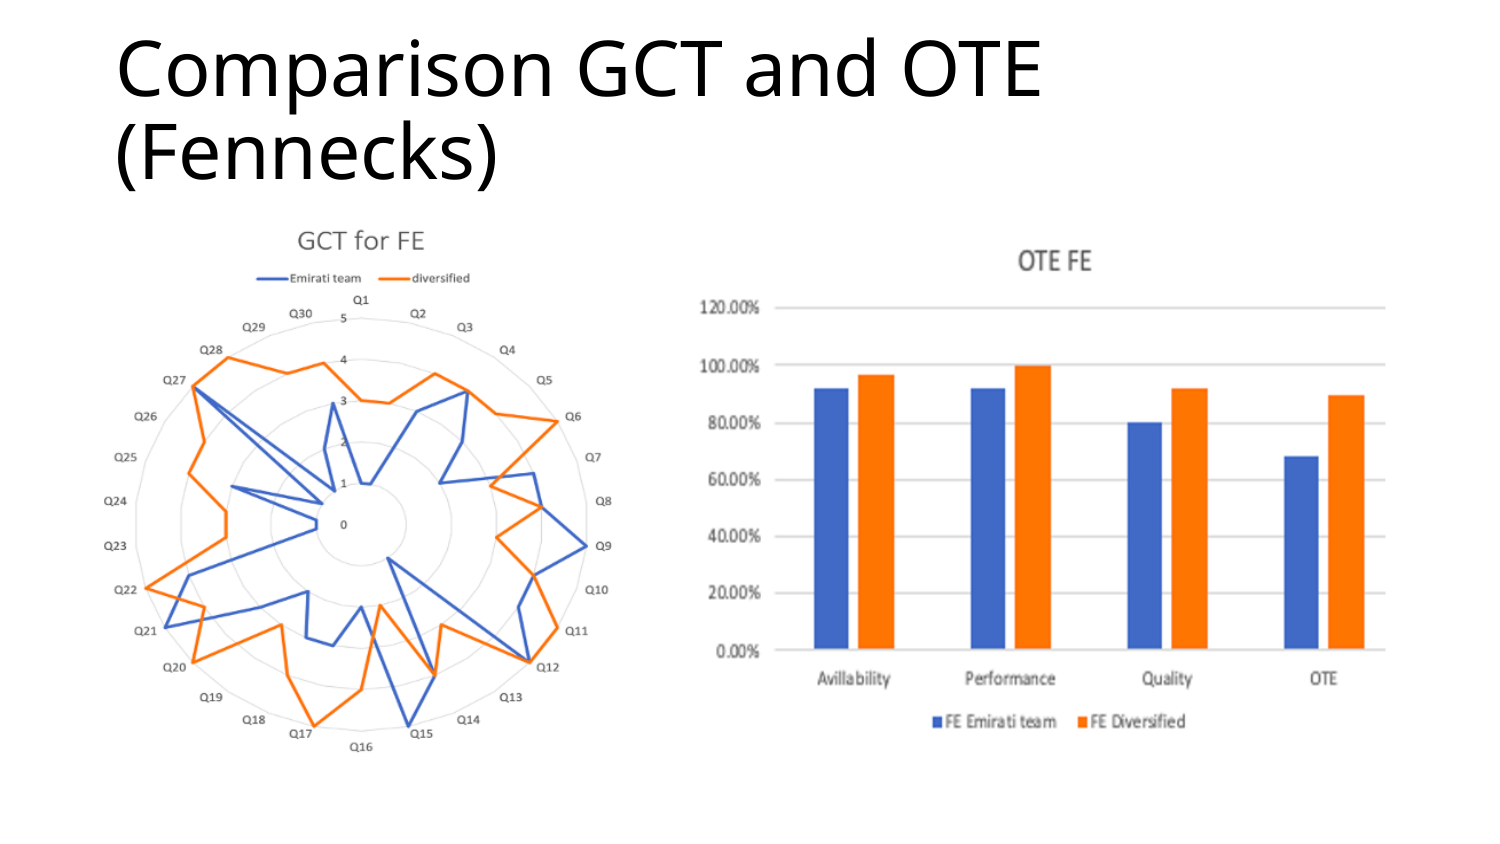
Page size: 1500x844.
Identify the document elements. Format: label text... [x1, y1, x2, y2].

picture [62, 206, 1397, 764]
title Comparison GCT and OTE (Fennecks) [103, 44, 1397, 182]
